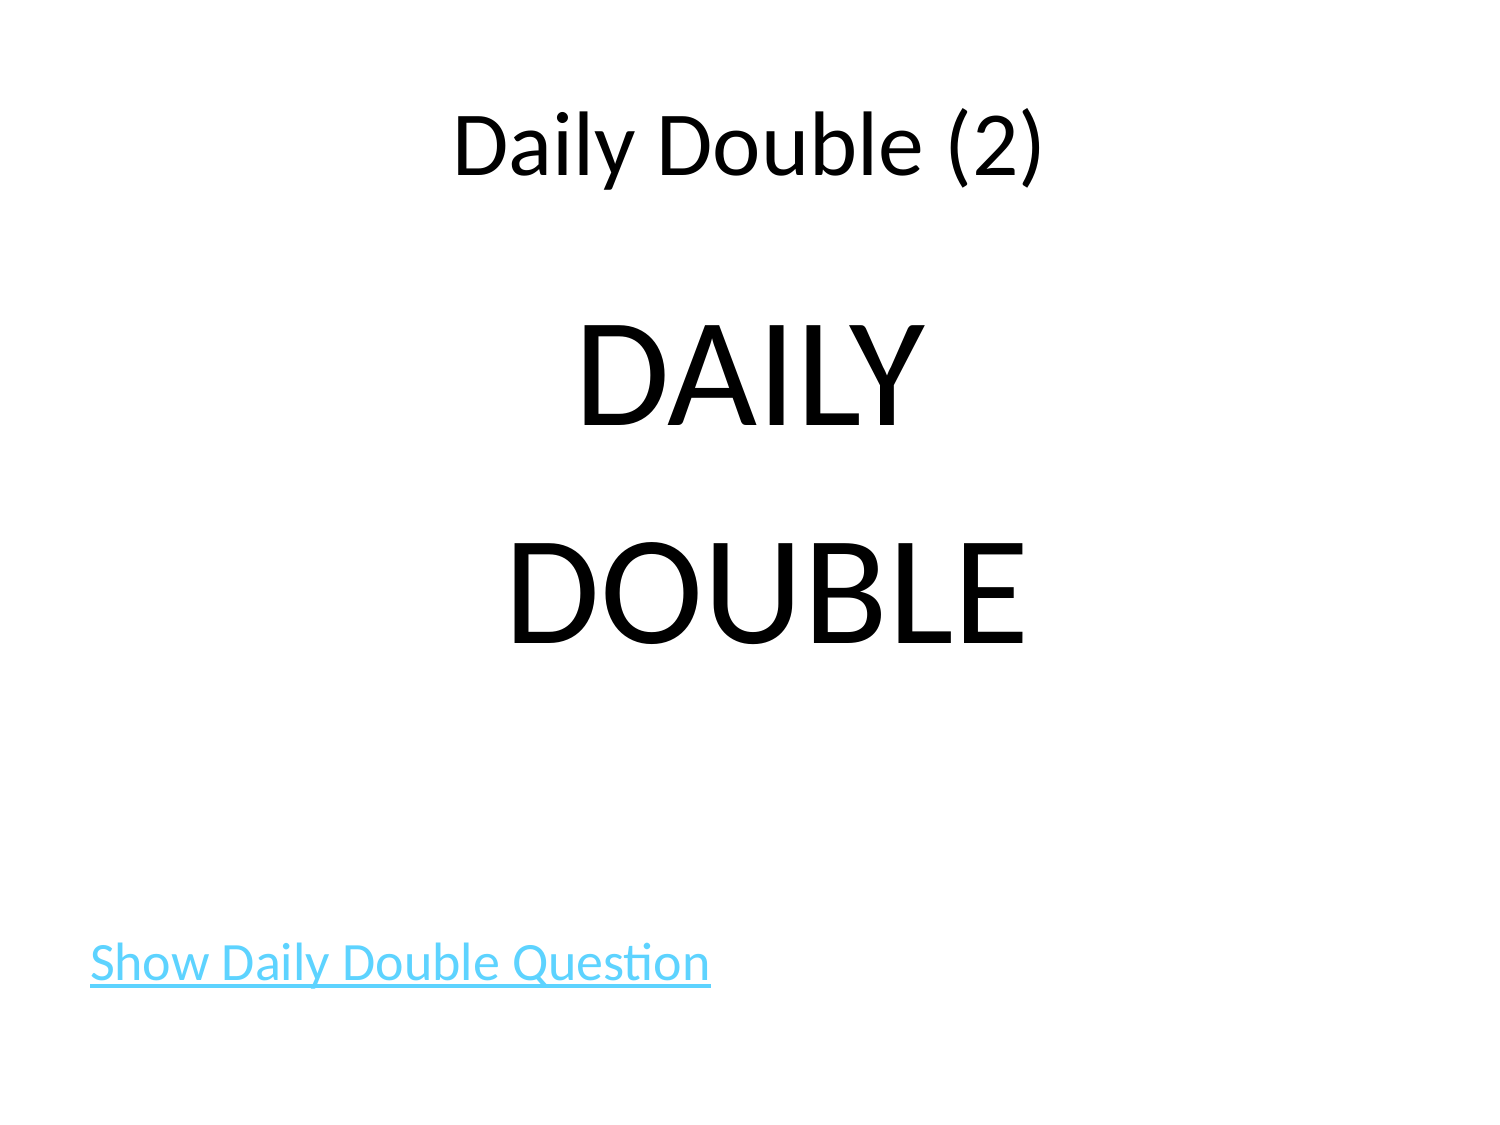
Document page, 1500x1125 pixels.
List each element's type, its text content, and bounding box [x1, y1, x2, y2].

title Daily Double (2) [75, 45, 1425, 233]
list DAILY DOUBLE Show Daily Double Question [75, 262, 1425, 1005]
